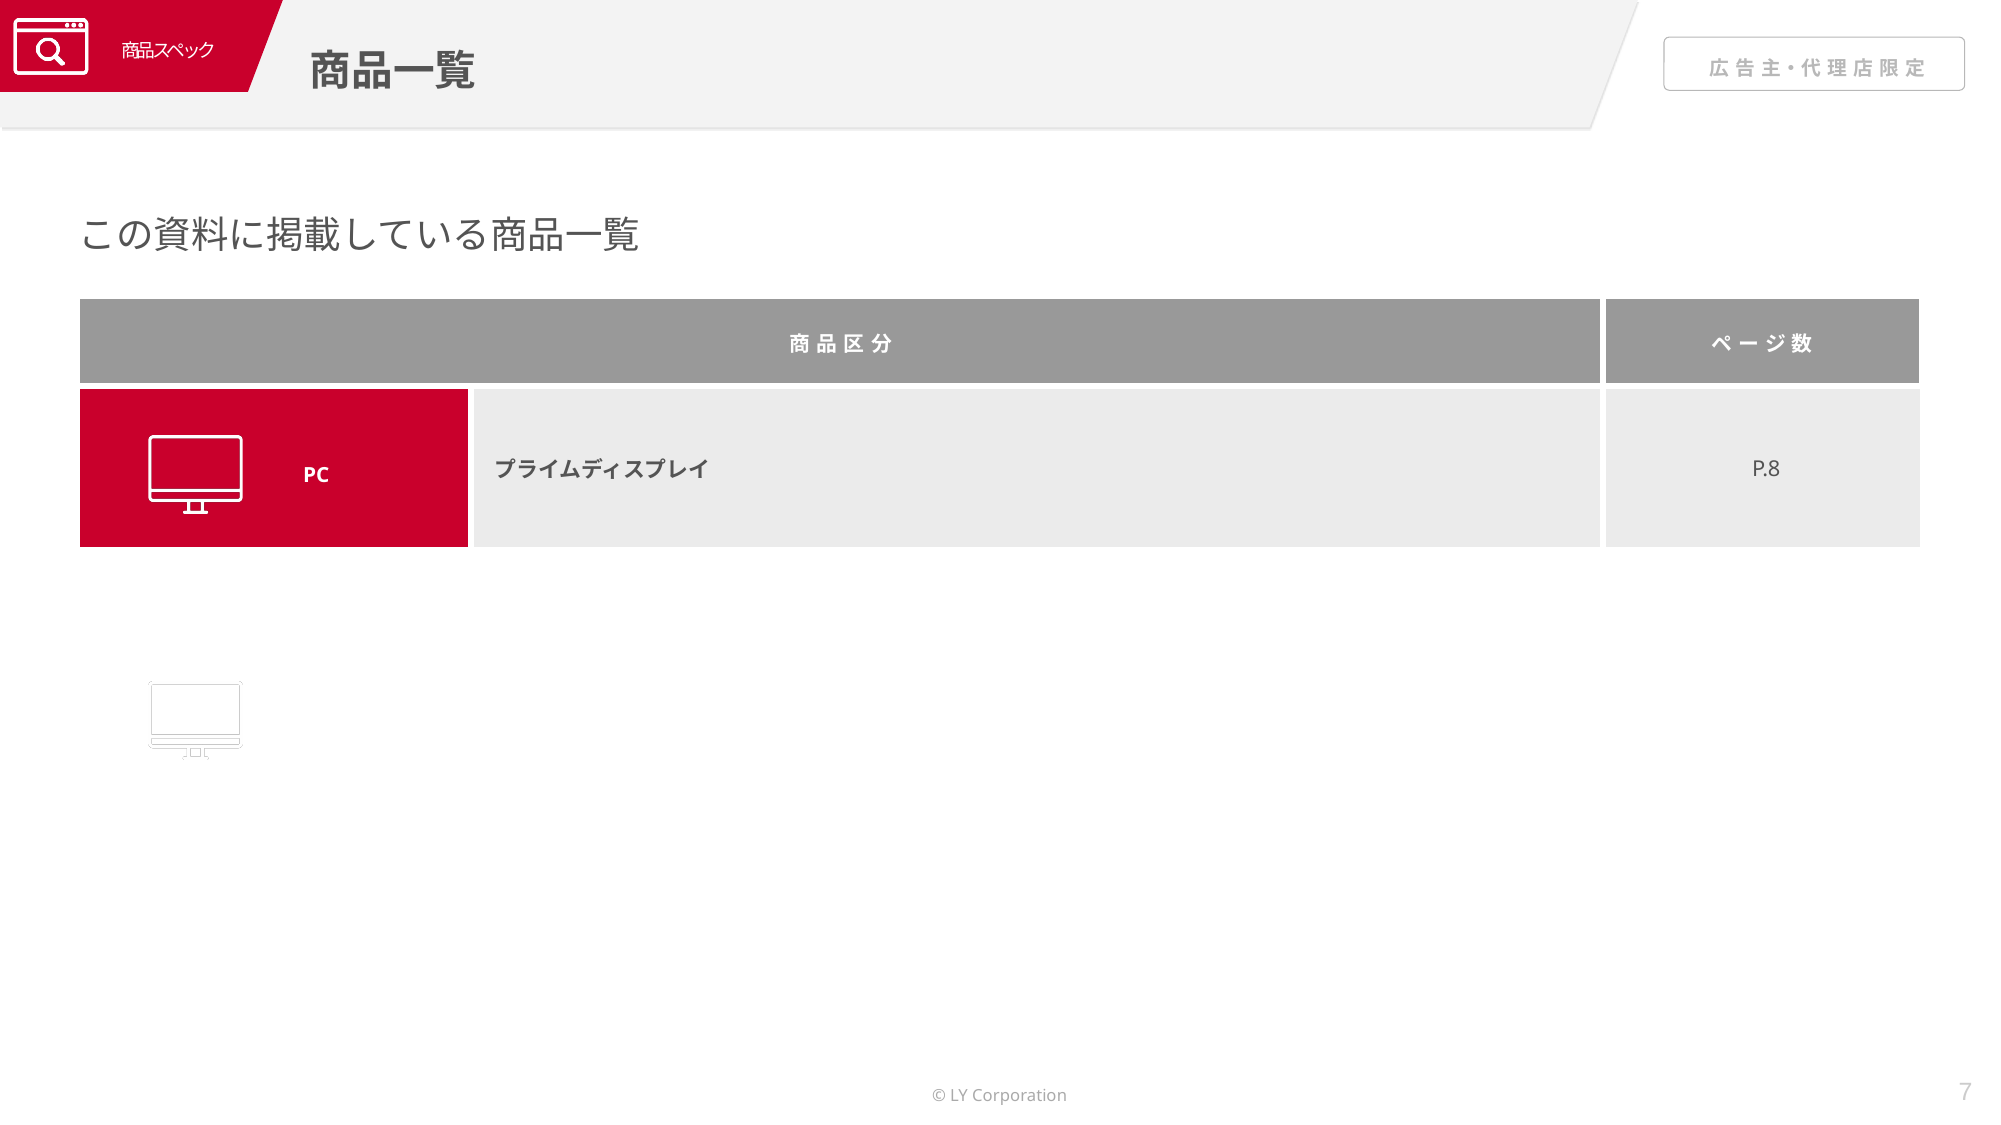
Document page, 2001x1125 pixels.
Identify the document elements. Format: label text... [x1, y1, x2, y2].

table_cell P.8 [1606, 389, 1920, 547]
list 商品スペック [97, 13, 240, 81]
text_box この資料に掲載している商品一覧 [78, 210, 1650, 256]
list 商品一覧 [309, 41, 1645, 97]
table_header 商品区分 [80, 299, 1600, 383]
picture [8, 4, 92, 87]
table_header ページ数 [1606, 299, 1919, 383]
picture [148, 424, 243, 514]
table_cell プライムディスプレイ [474, 389, 1600, 547]
picture [148, 681, 243, 760]
table_cell PC [80, 389, 468, 547]
